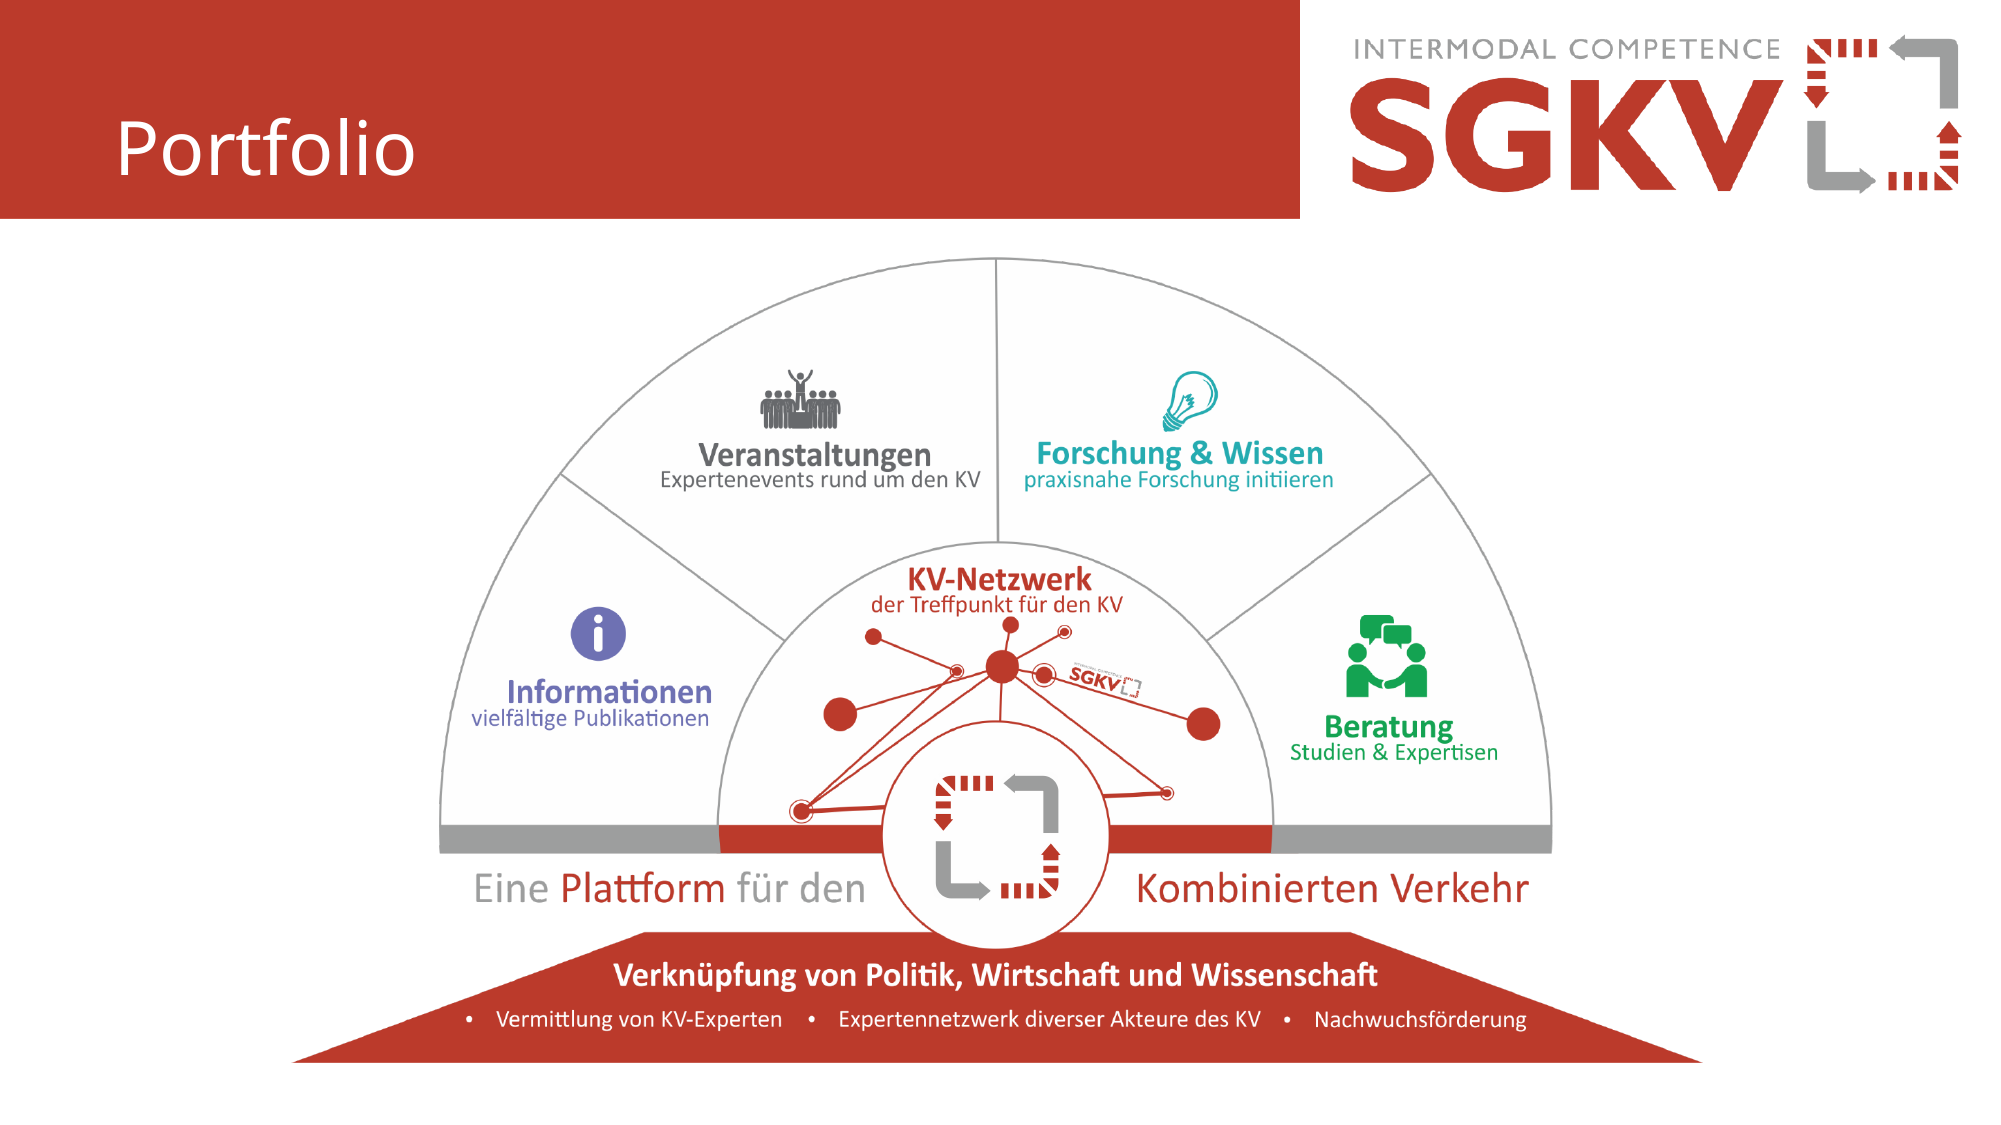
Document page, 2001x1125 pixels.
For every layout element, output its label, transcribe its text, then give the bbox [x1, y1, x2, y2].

picture [1350, 34, 1962, 194]
title Portfolio [99, 0, 1238, 199]
picture [291, 257, 1703, 1063]
